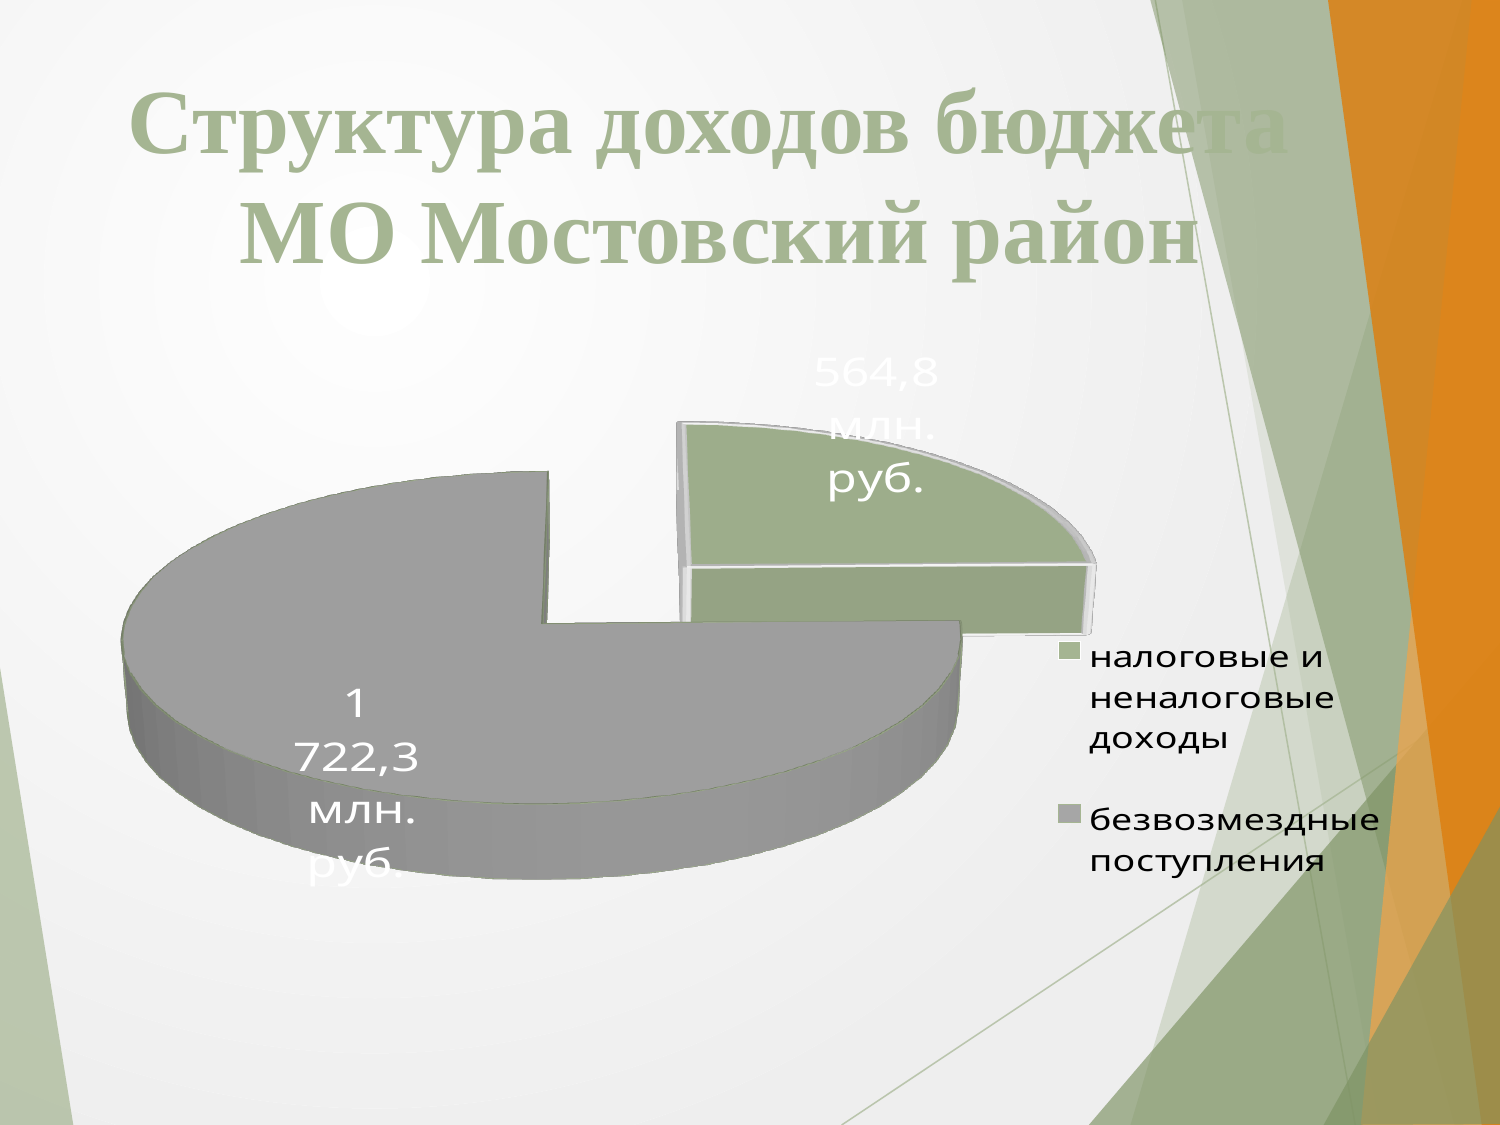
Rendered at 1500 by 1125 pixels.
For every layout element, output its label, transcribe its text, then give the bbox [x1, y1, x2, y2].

title Структура доходов бюджета МО Мостовский район [99, 54, 1341, 302]
chart [17, 302, 1436, 1059]
